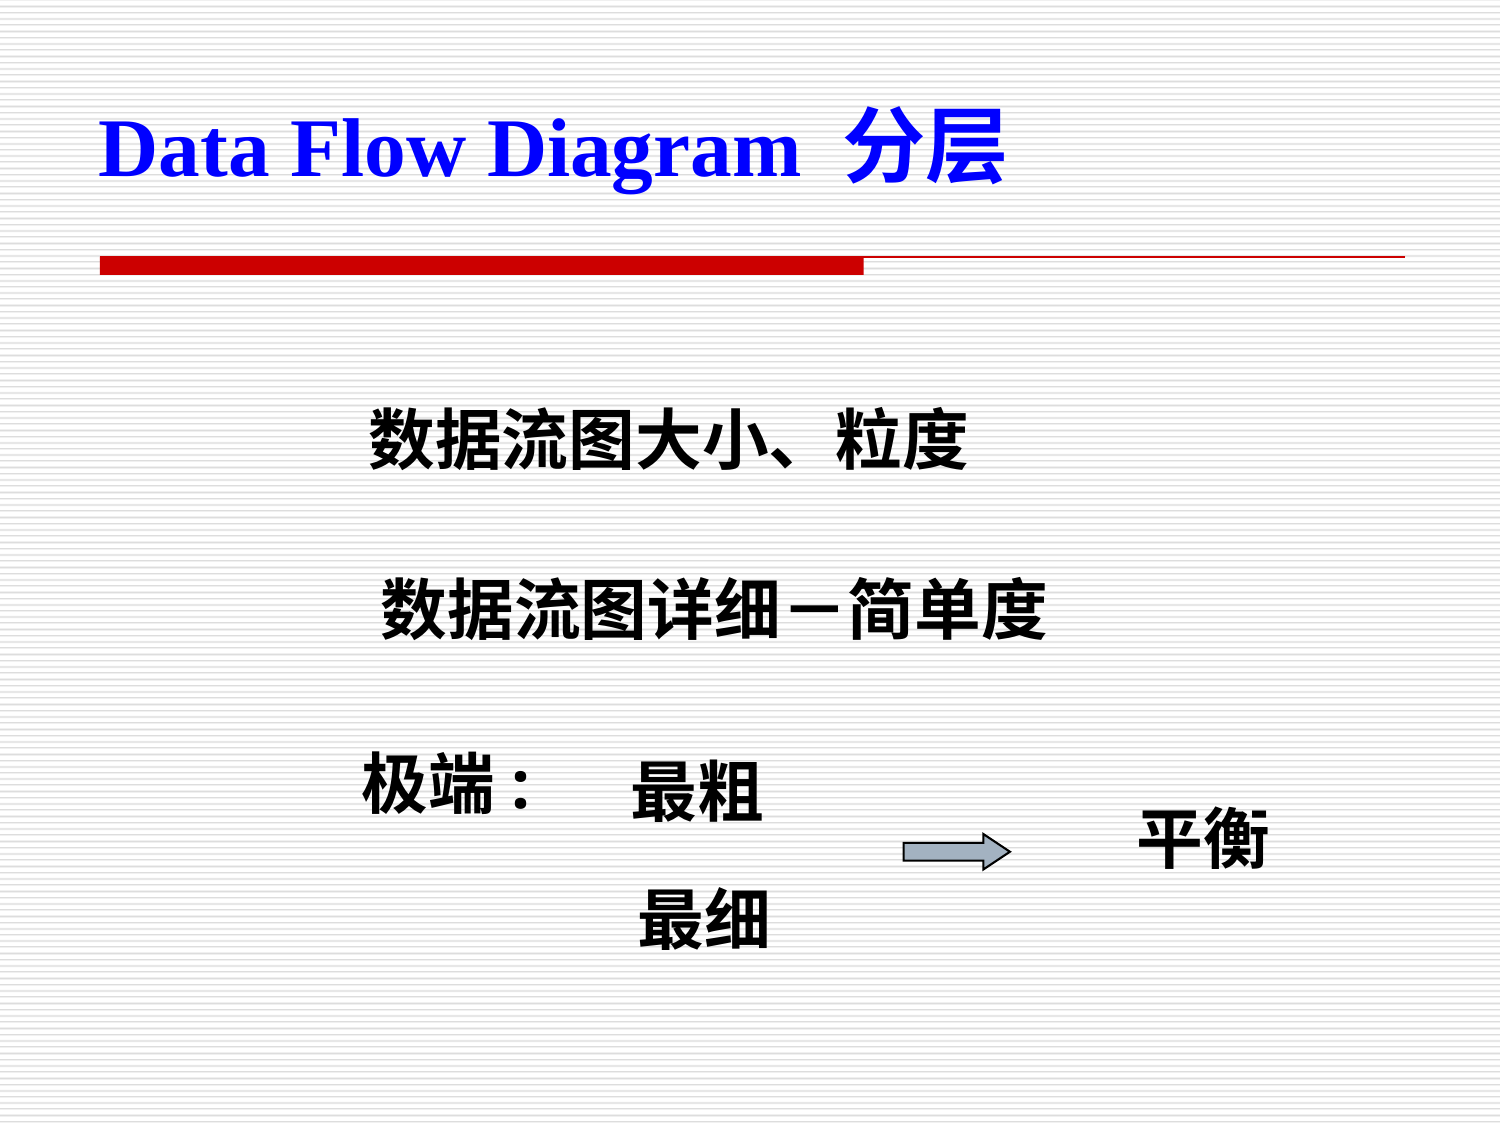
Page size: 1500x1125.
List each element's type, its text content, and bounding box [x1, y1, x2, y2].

text_box Data Flow Diagram 分层 [83, 97, 1024, 203]
text_box [903, 834, 1010, 870]
text_box 数据流图大小、粒度 [314, 399, 1024, 487]
text_box 最细 [594, 879, 814, 967]
text_box 极端: [346, 743, 545, 831]
picture [0, 0, 1500, 1125]
text_box 数据流图详细－简单度 [366, 569, 1322, 657]
text_box 平衡 [1073, 798, 1334, 886]
text_box 最粗 [612, 751, 798, 879]
